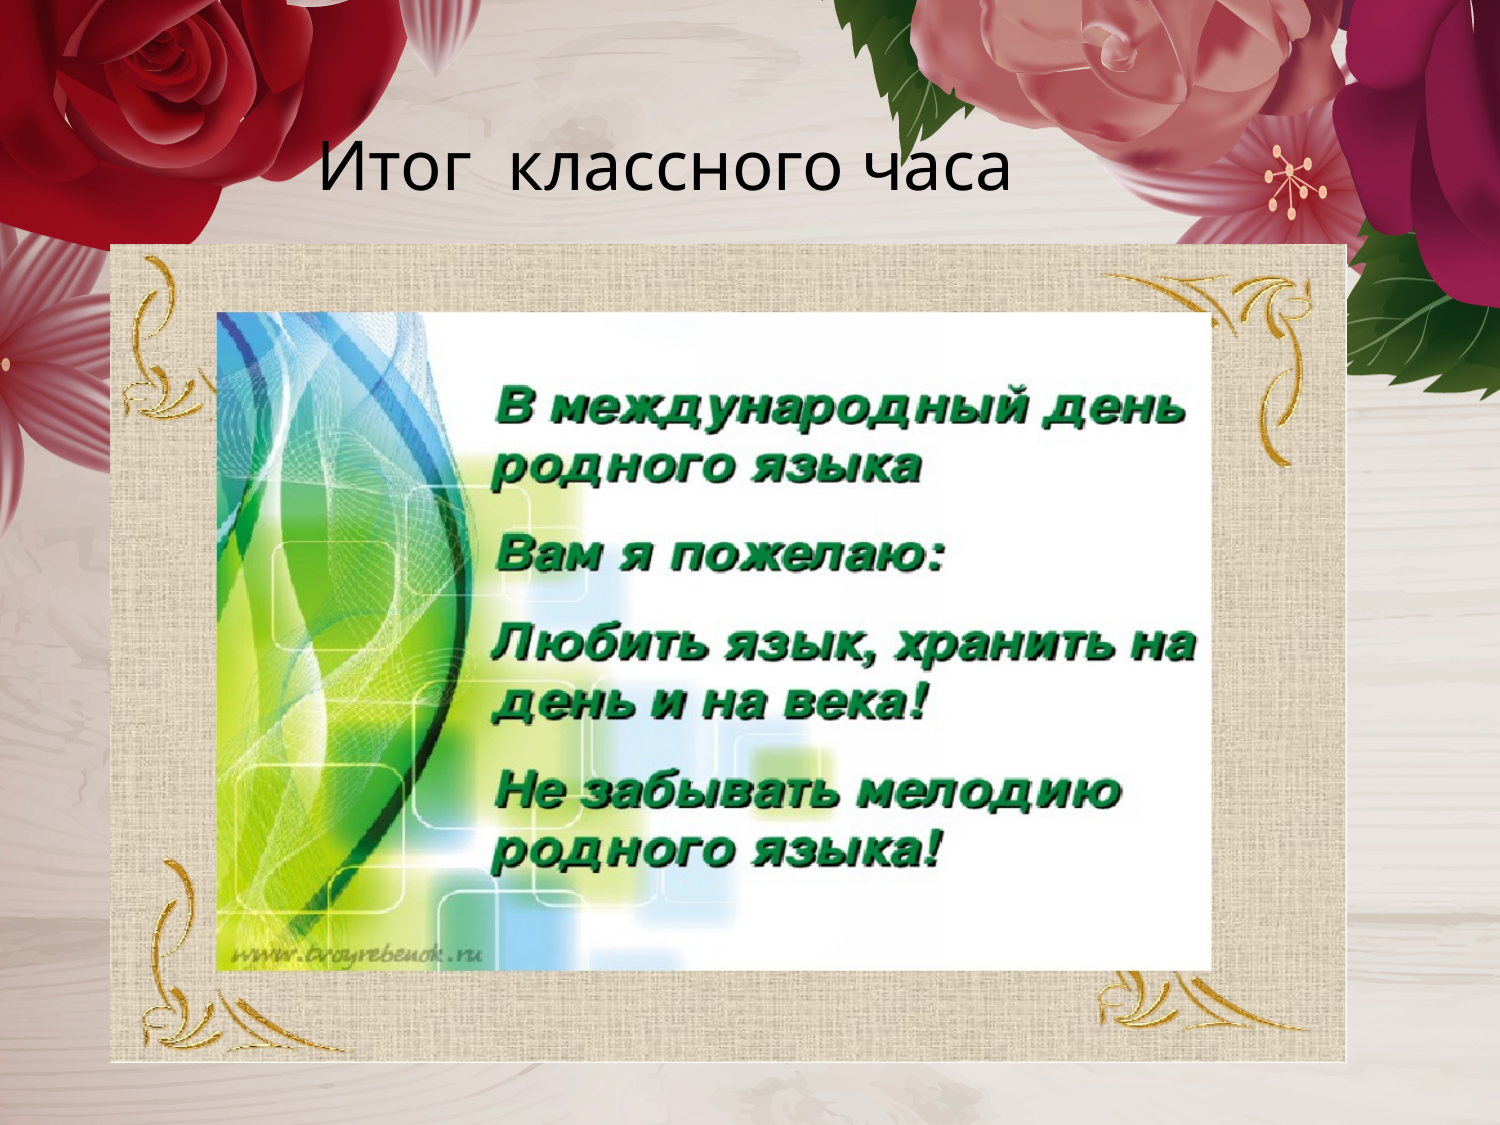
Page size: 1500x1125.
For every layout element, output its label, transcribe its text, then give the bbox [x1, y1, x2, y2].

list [110, 244, 1347, 1063]
picture [0, 0, 1500, 1125]
title Итог классного часа [103, 59, 1397, 278]
